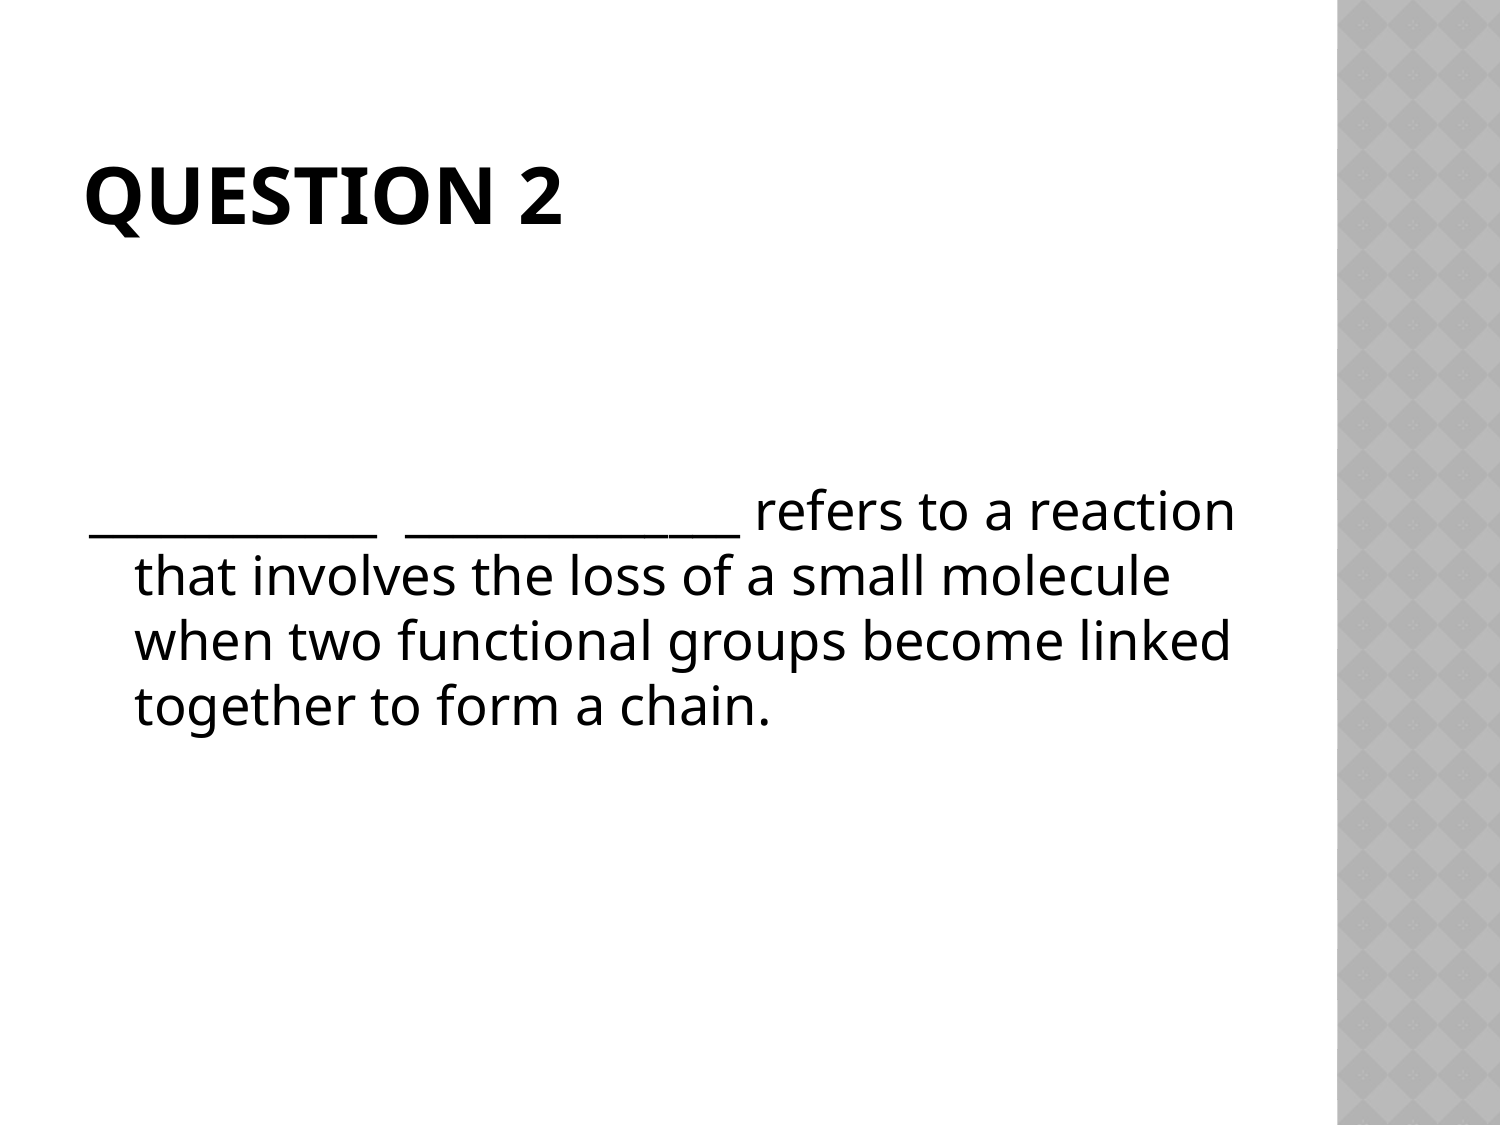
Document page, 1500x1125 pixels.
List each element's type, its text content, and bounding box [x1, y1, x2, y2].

list ____________ ______________ refers to a reaction that involves the loss of a small molecule when two functional groups become linked together to form a chain. [75, 468, 1263, 1059]
title Question 2 [75, 52, 1263, 240]
